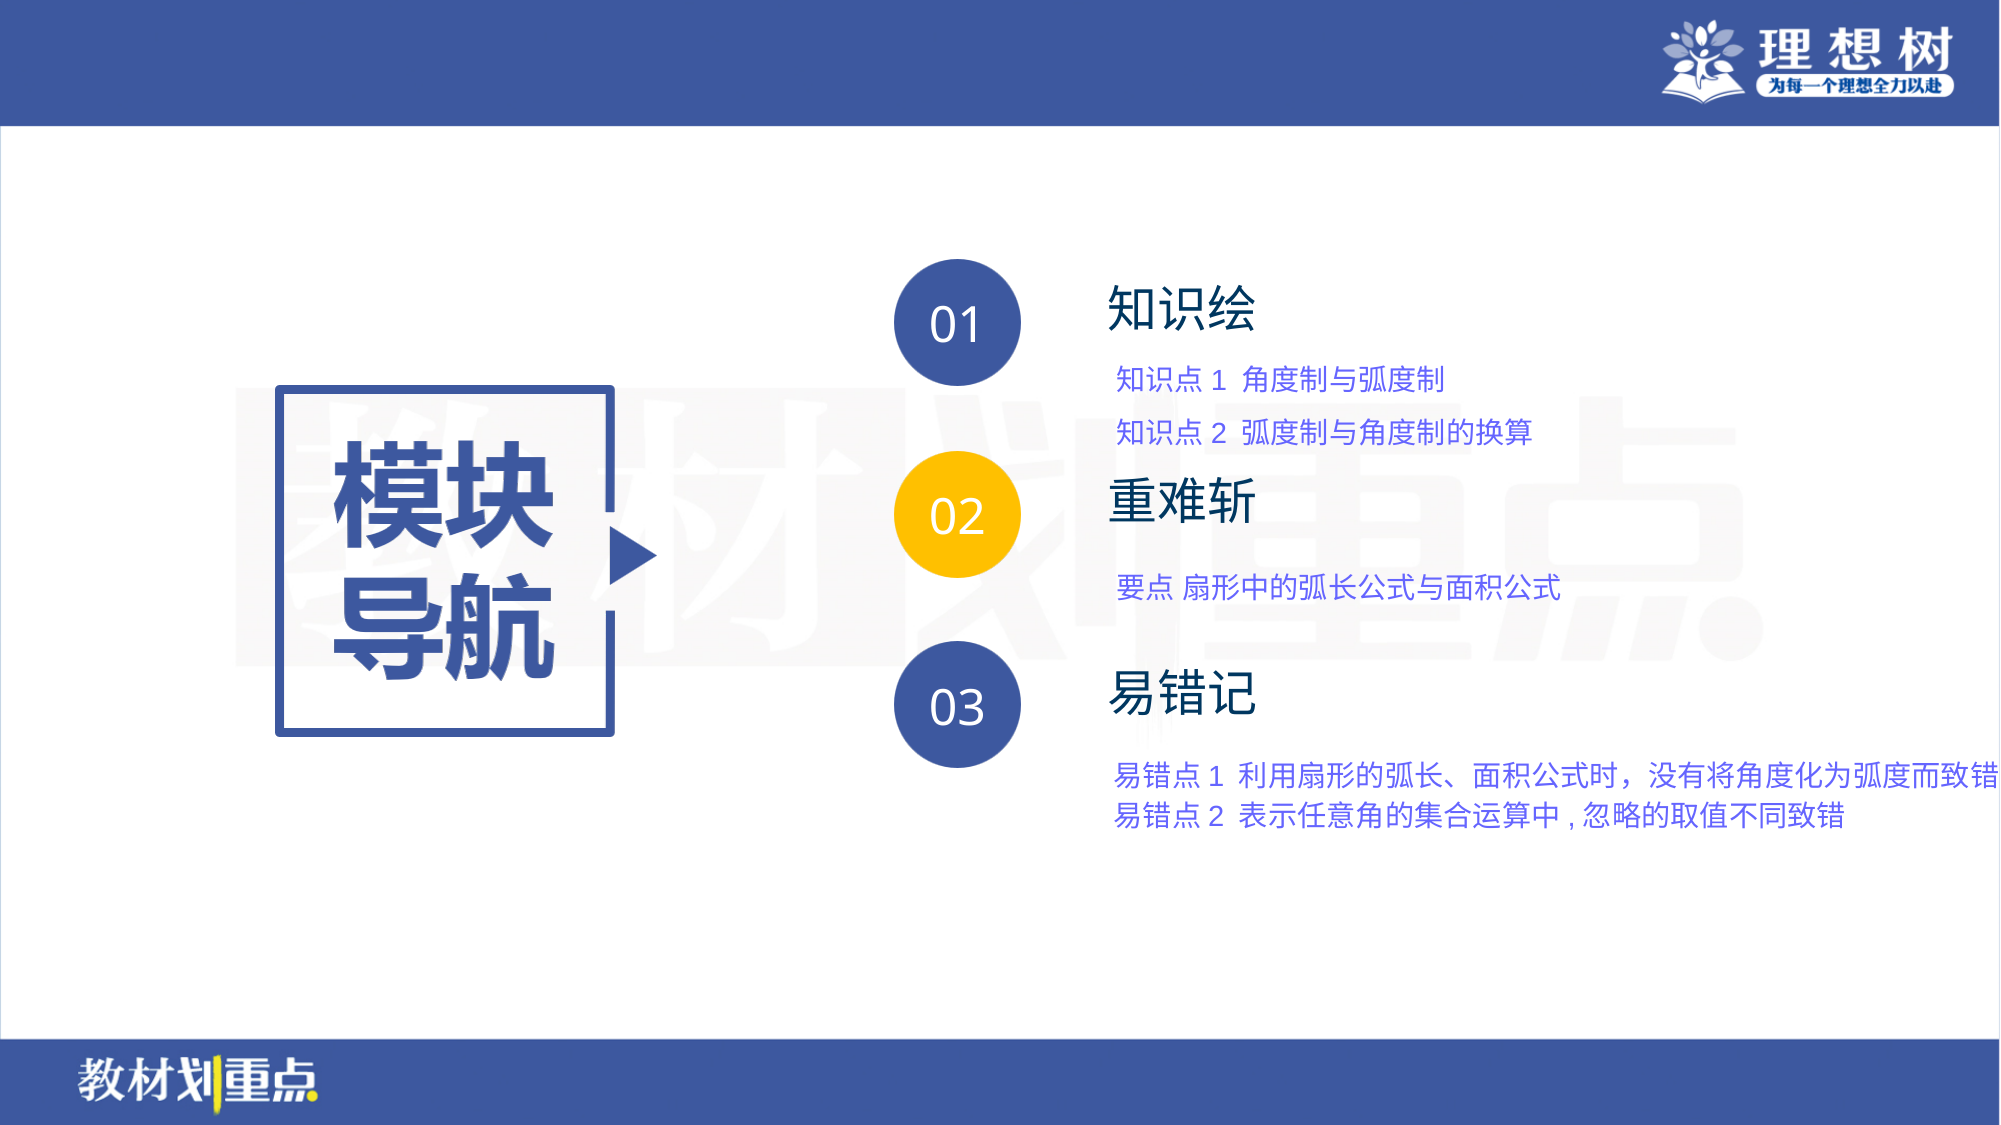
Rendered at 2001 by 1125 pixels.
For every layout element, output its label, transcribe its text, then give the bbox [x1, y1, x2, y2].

picture [0, 0, 2000, 1125]
text_box 知识点1 角度制与弧度制 [1116, 355, 2000, 402]
text_box 易错点1 利用扇形的弧长、面积公式时，没有将角度化为弧度而致错 [1113, 751, 2000, 799]
text_box 要点 扇形中的弧长公式与面积公式 [1116, 563, 2000, 610]
text_box 知识点2 弧度制与角度制的换算 [1116, 408, 2000, 455]
